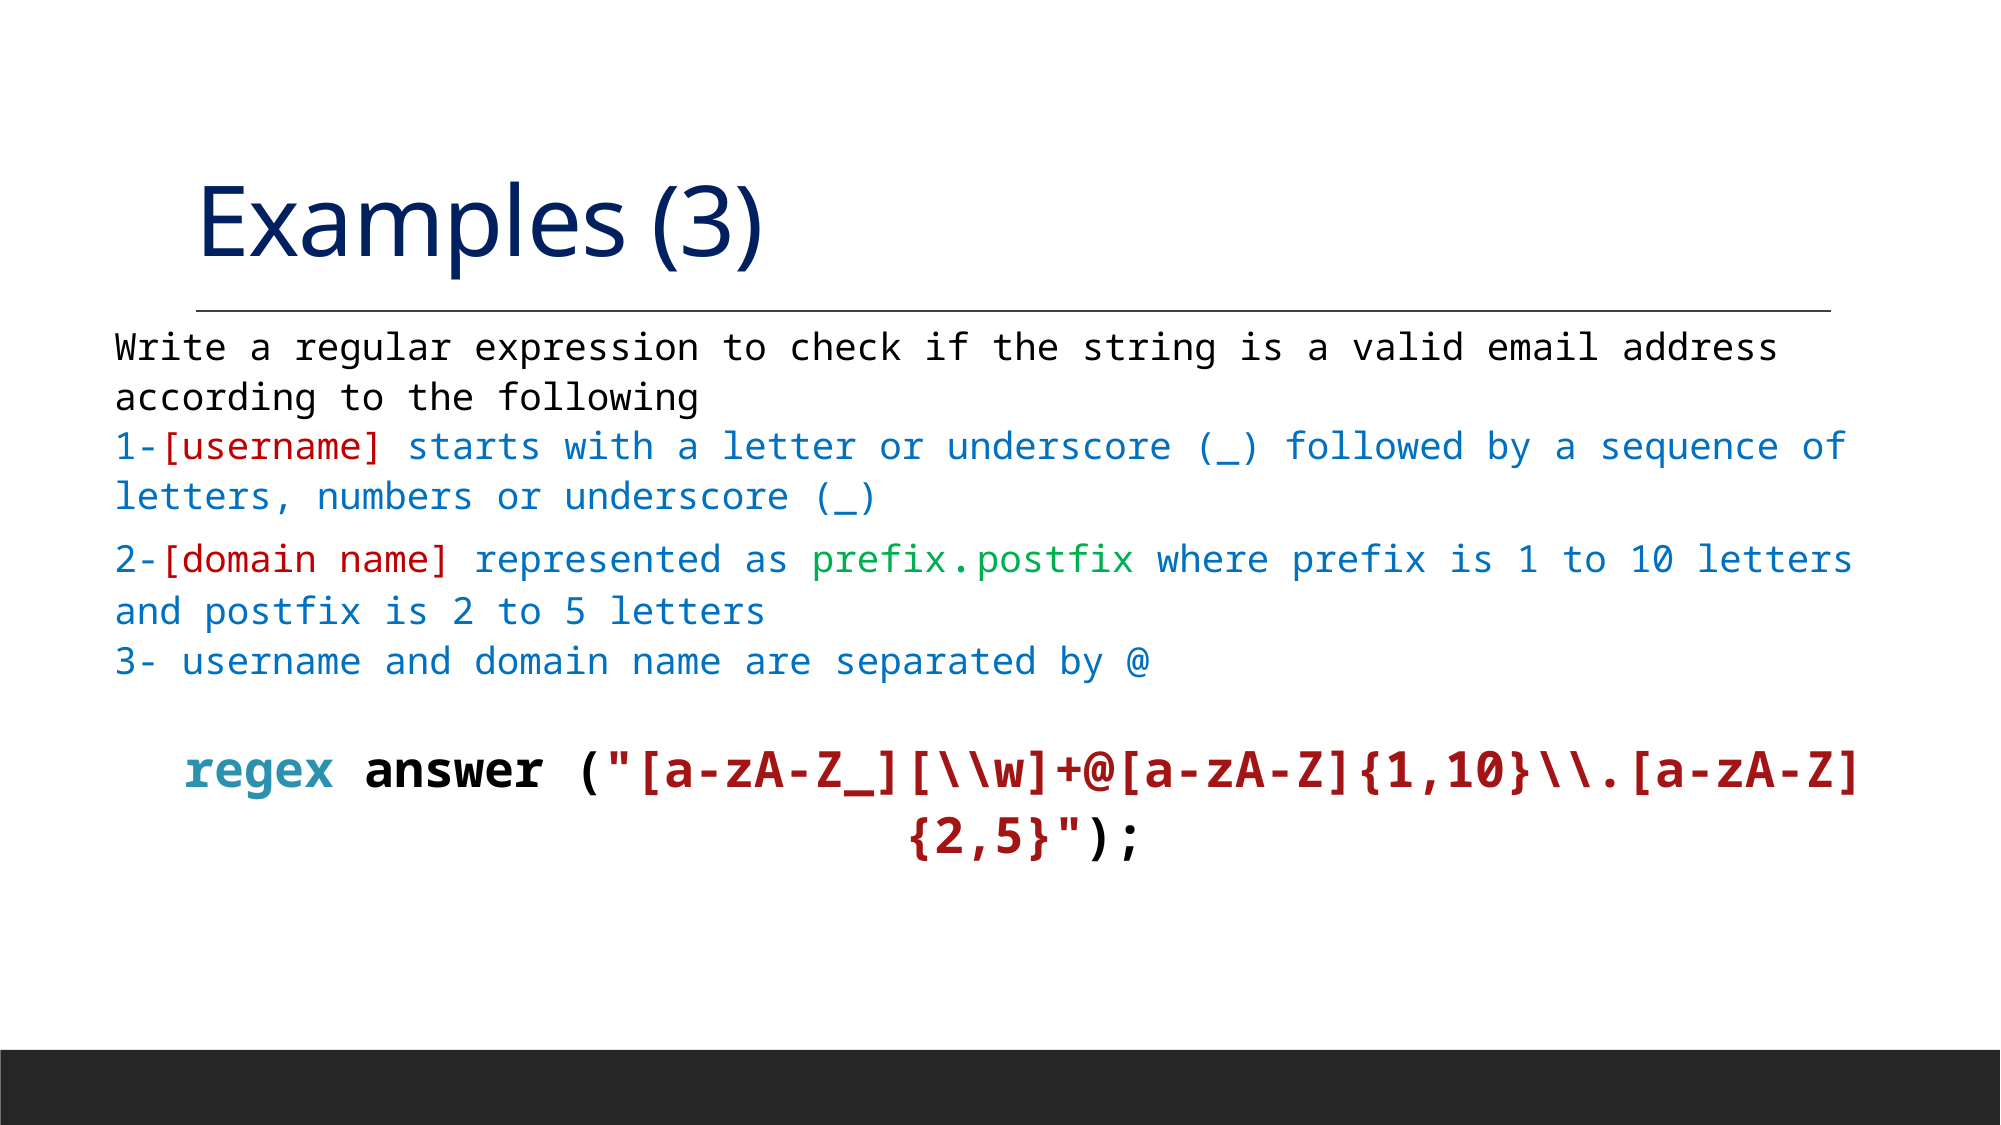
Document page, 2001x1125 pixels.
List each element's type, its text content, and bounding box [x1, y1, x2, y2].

title Examples (3) [180, 47, 1830, 285]
list Write a regular expression to check if the string is a valid email address according to the following 1-[username] starts with a letter or underscore (_) followed by a sequence of letters, numbers or underscore (_) 2-[domain name] represented as prefix.postfix where prefix is 1 to 10 letters and postfix is 2 to 5 letters 3- username and domain name are separated by @ regex answer ("[a-zA-Z_][\\w]+@[a-zA-Z]{1,10}\\.[a-zA-Z]{2,5}"); [99, 311, 1936, 1046]
